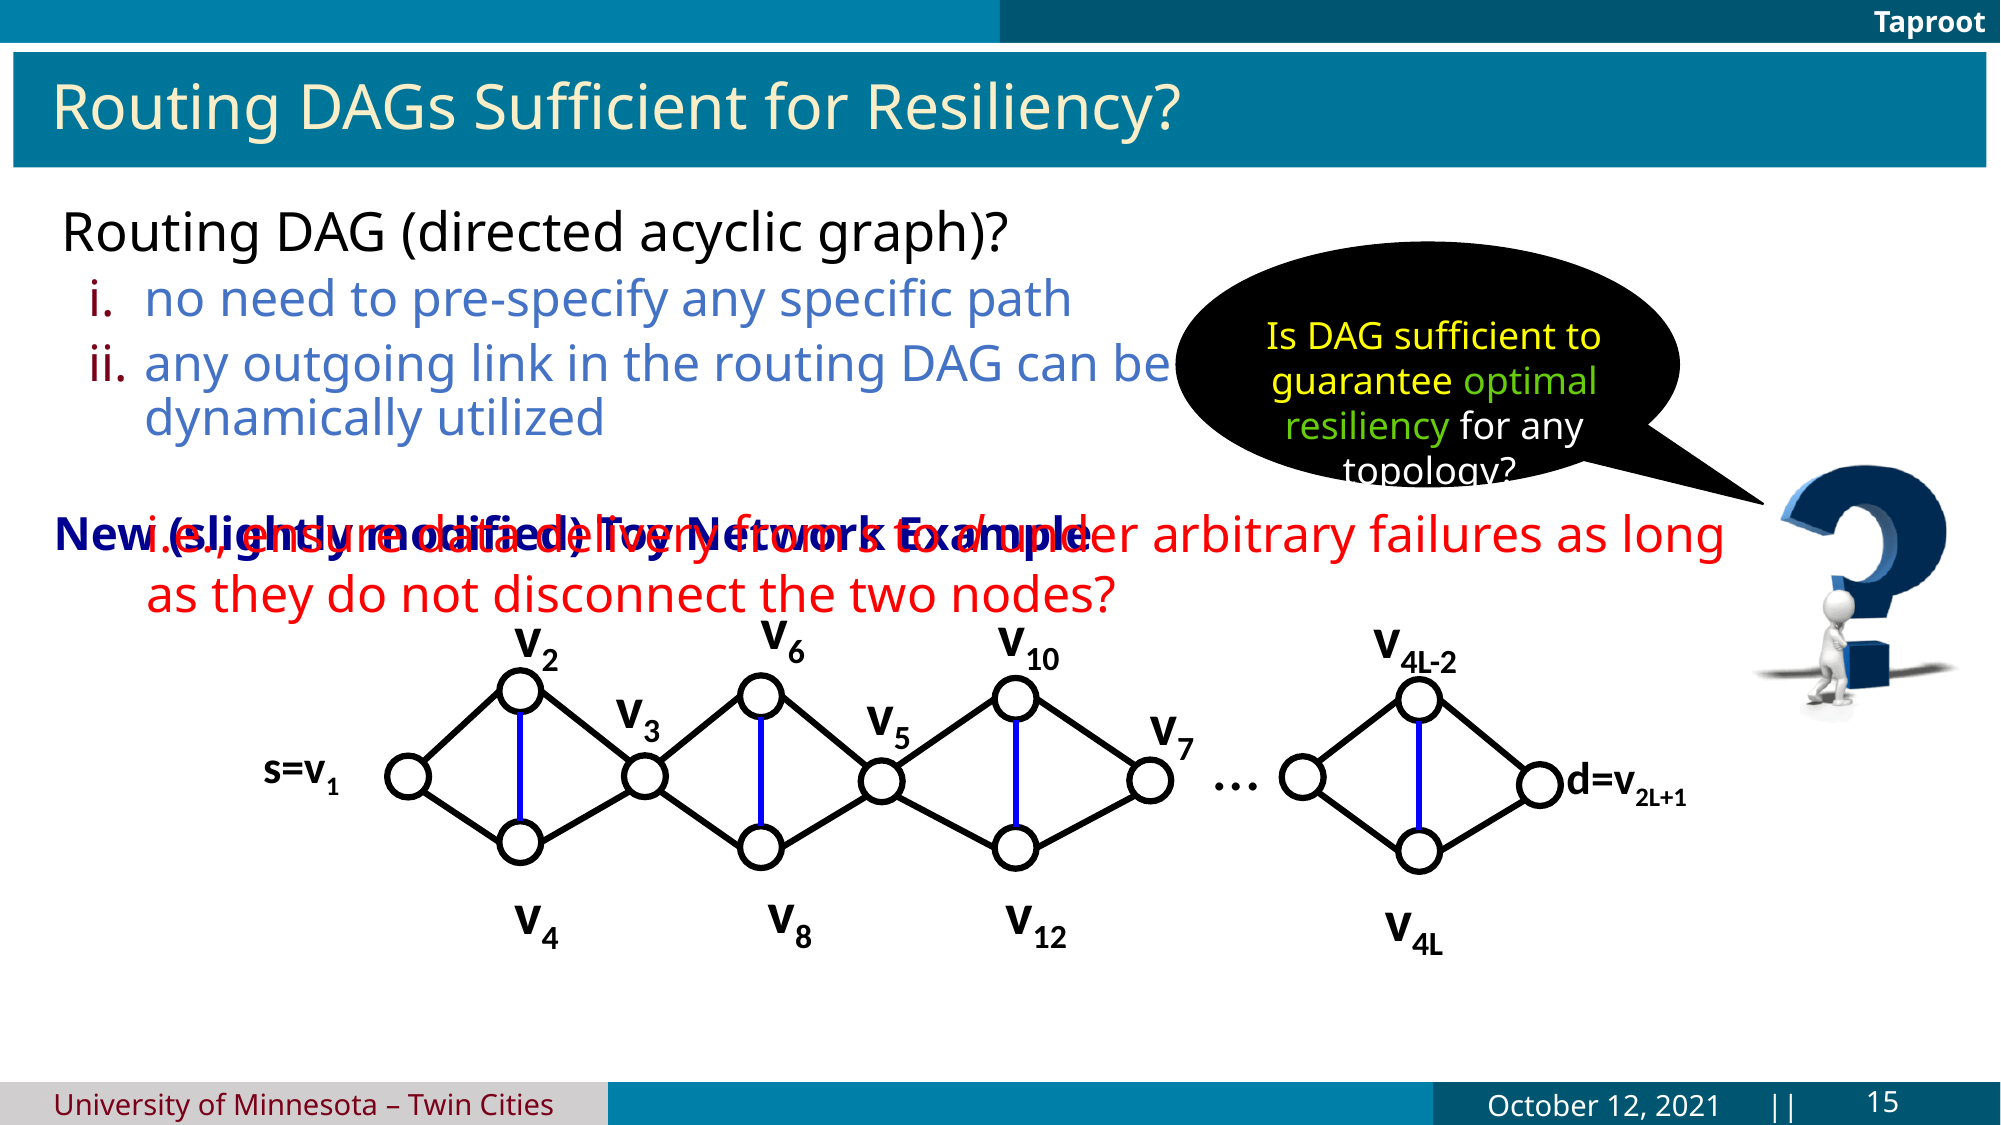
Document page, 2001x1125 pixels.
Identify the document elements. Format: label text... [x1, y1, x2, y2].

text_box i.e., ensure data delivery from s to d under arbitrary failures as long as they do not disconnect the two nodes? [132, 495, 1752, 630]
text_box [248, 583, 1740, 962]
text_box Routing DAG (directed acyclic graph)? no need to pre-specify any specific path any outgoing link in the routing DAG can be dynamically utilized [46, 197, 1257, 507]
title Routing DAGs Sufficient for Resiliency? [13, 52, 1987, 168]
picture [1752, 457, 1968, 727]
text_box New (slightly modified) Toy Network Example [39, 497, 132, 568]
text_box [1176, 242, 1680, 487]
